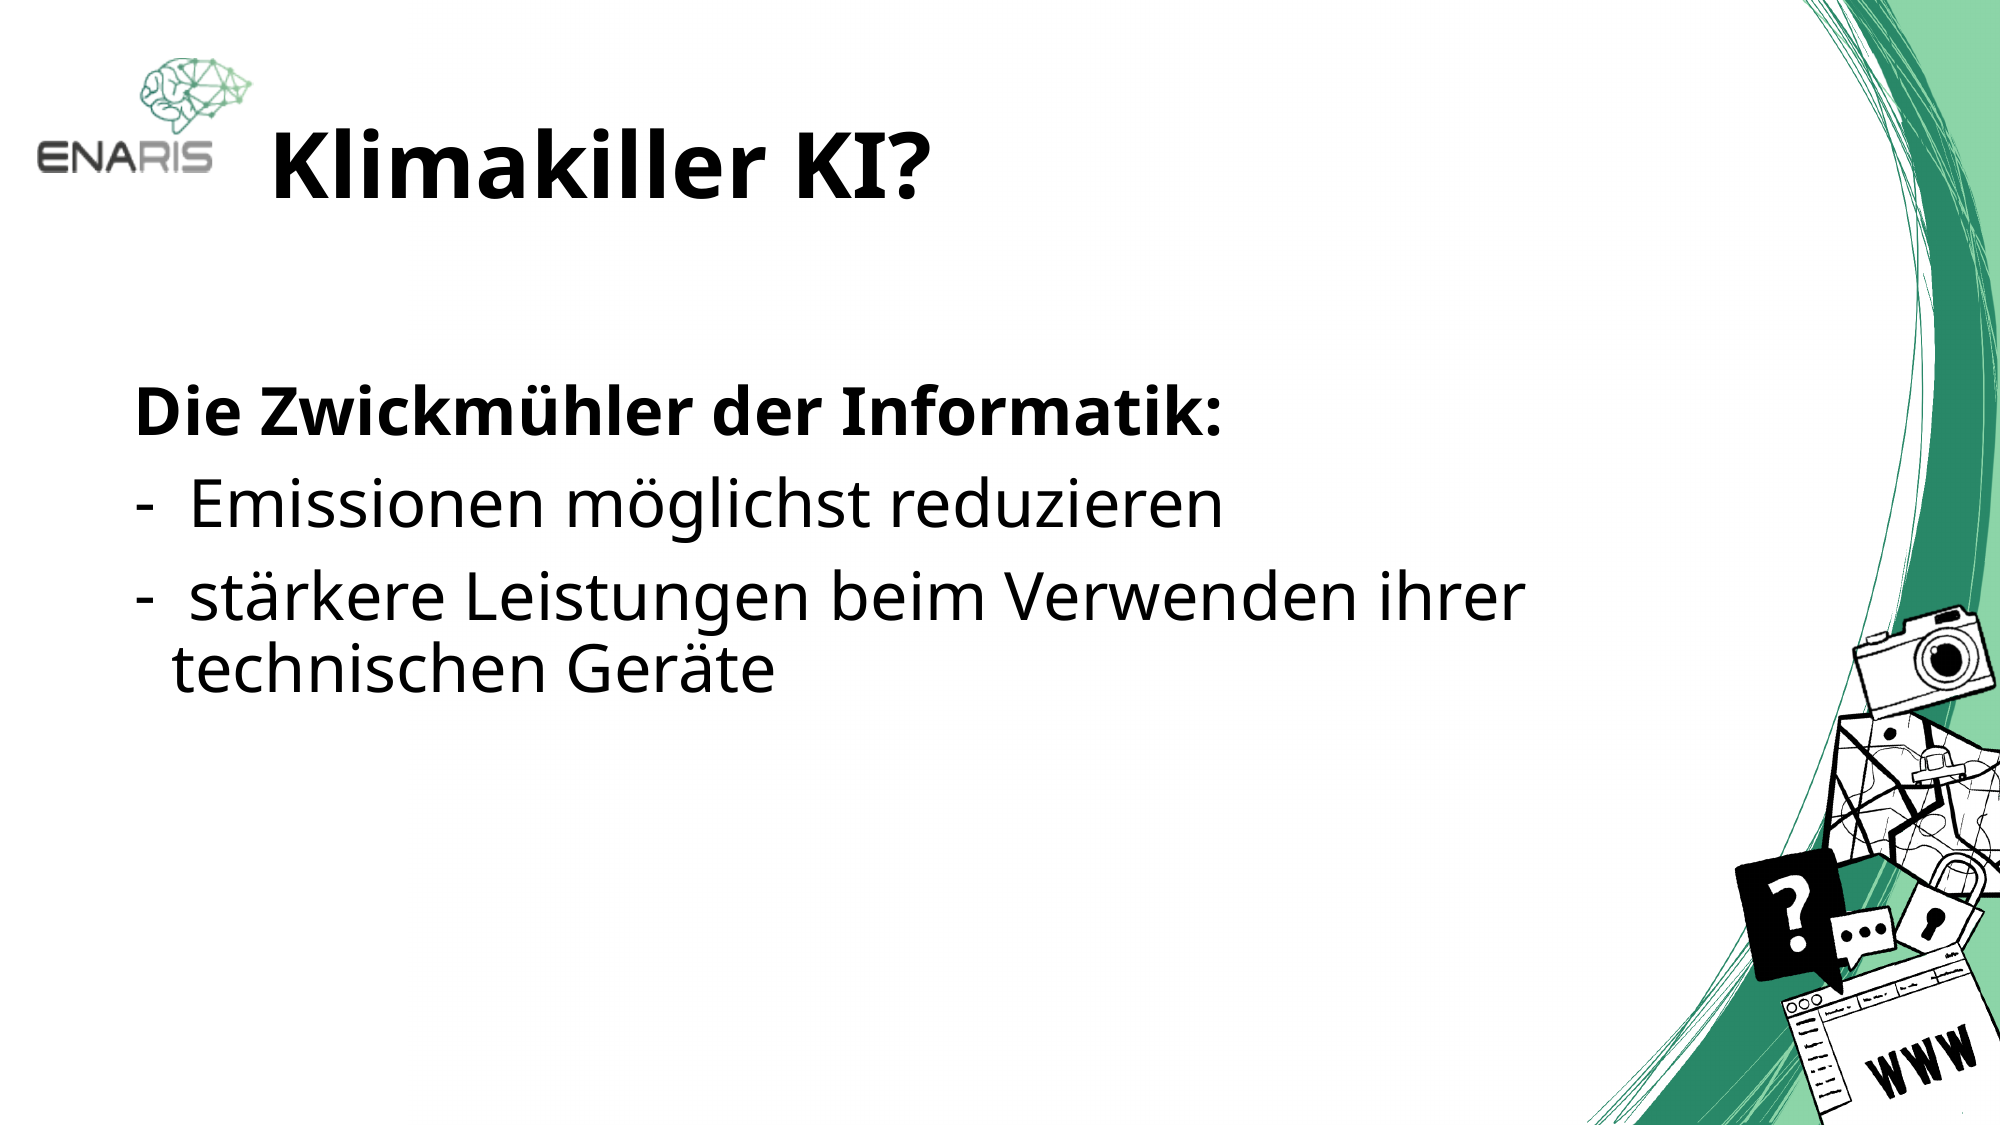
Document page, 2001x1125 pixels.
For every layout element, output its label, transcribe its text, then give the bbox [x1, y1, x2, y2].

picture [408, 0, 2000, 1125]
list Die Zwickmühler der Informatik: Emissionen möglichst reduzieren stärkere Leistungen beim Verwenden ihrer technischen Geräte [118, 369, 1709, 925]
picture [37, 58, 254, 173]
title Klimakiller KI? [253, 59, 1863, 278]
